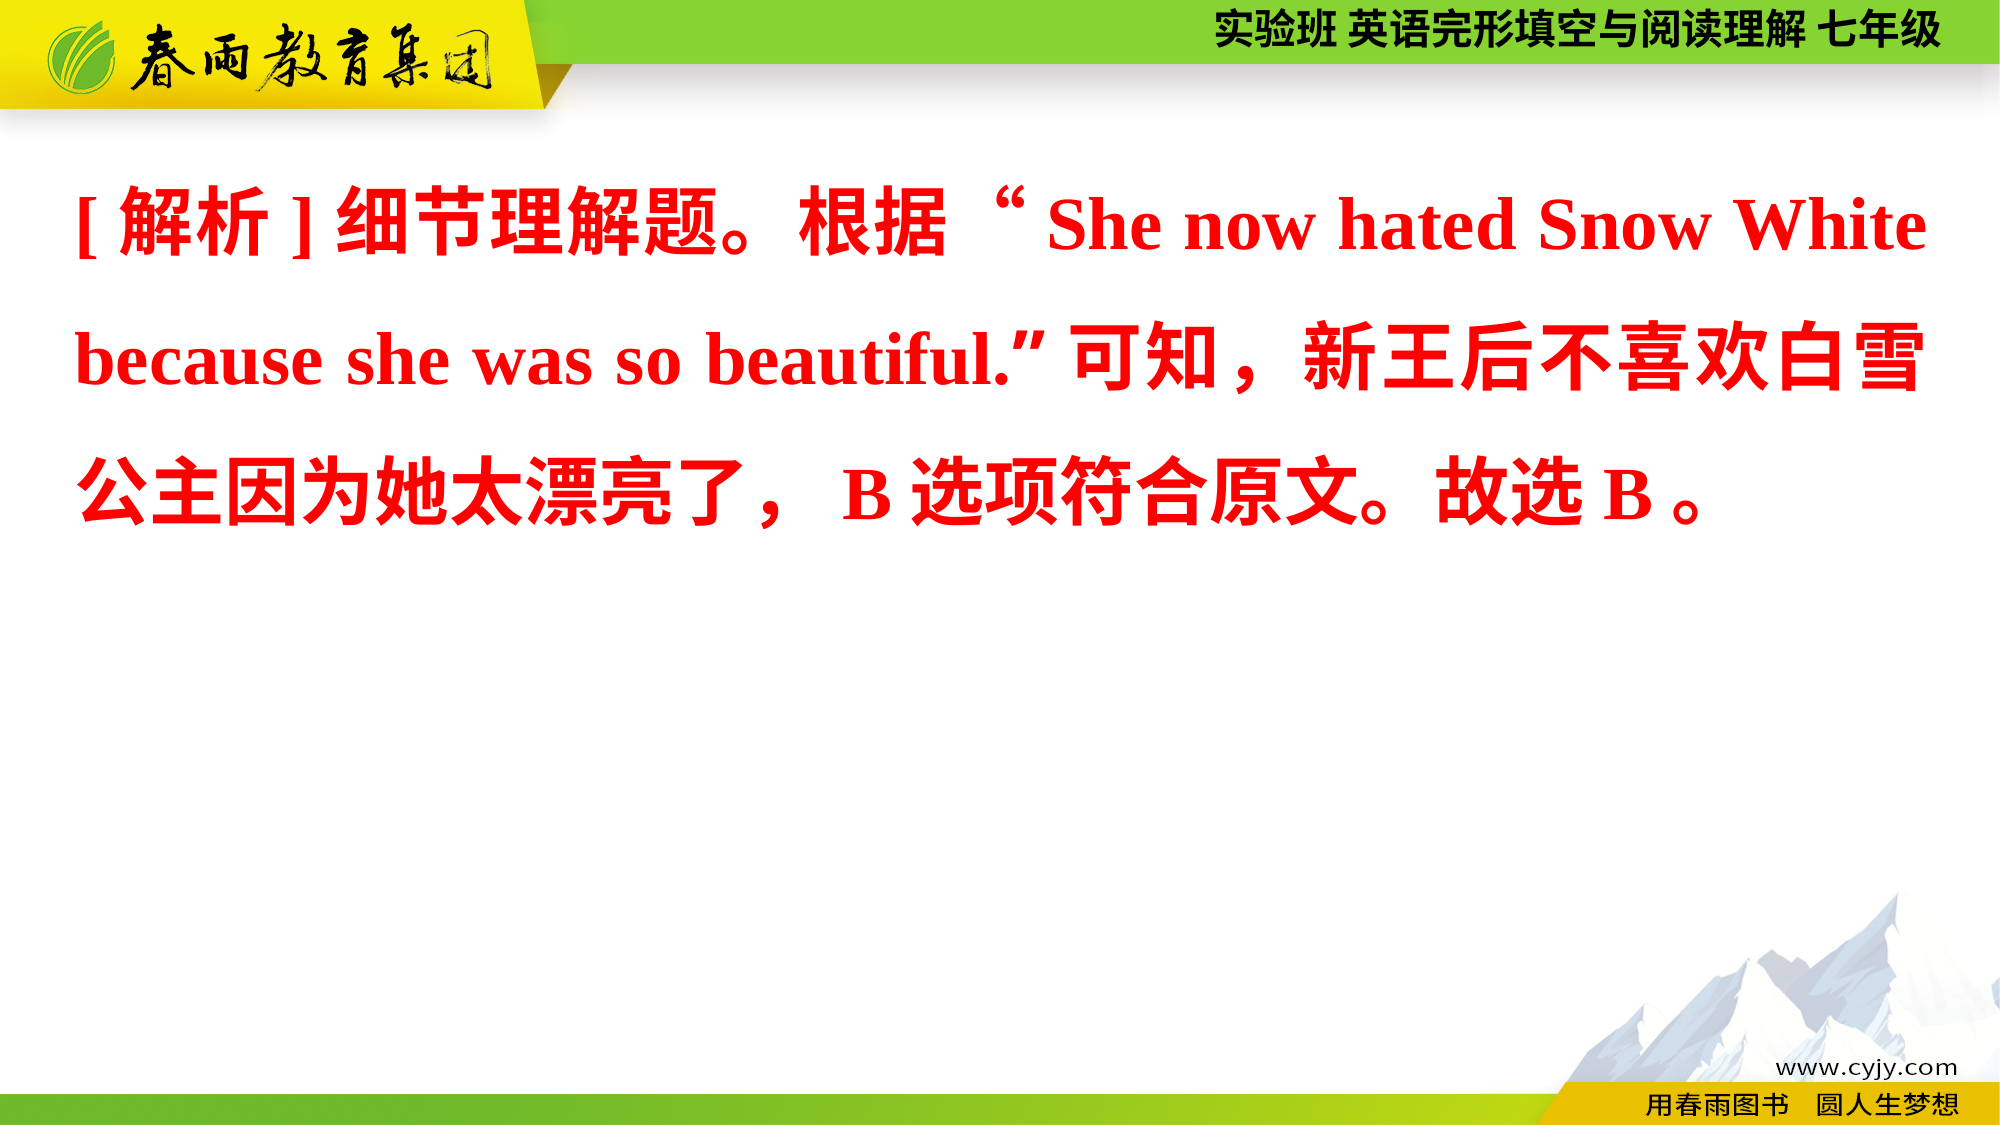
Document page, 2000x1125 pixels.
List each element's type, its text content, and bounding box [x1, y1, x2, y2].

list [解析]细节理解题。根据“She now hated Snow White because she was so beautiful.”可知，新王后不喜欢白雪公主因为她太漂亮了，B选项符合原文。故选B。 [59, 122, 1944, 530]
picture [0, 0, 2000, 1125]
